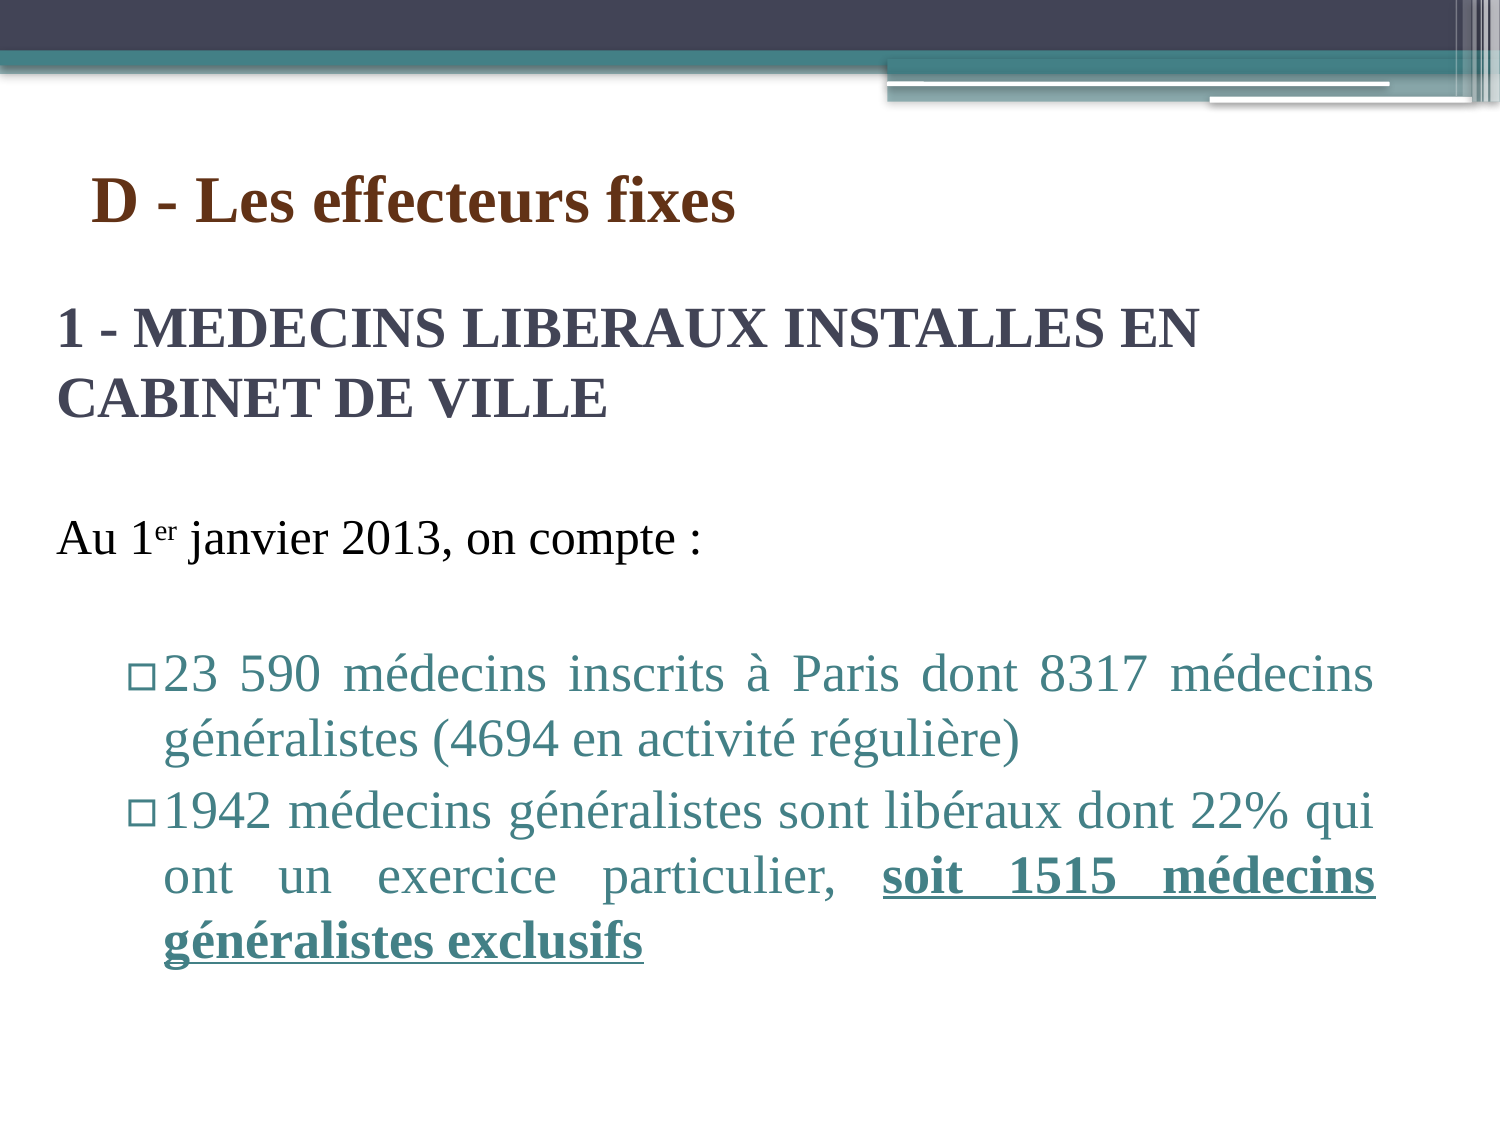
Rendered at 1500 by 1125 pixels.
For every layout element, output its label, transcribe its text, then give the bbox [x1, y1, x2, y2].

list 1 - MEDECINS LIBERAUX INSTALLES EN CABINET DE VILLE Au 1er janvier 2013, on compte : 23 590 médecins inscrits à Paris dont 8317 médecins généralistes (4694 en activité régulière) 1942 médecins généralistes sont libéraux dont 22% qui ont un exercice particulier, soit 1515 médecins généralistes exclusifs [41, 231, 1392, 1066]
title D - Les effecteurs fixes [76, 113, 1427, 244]
